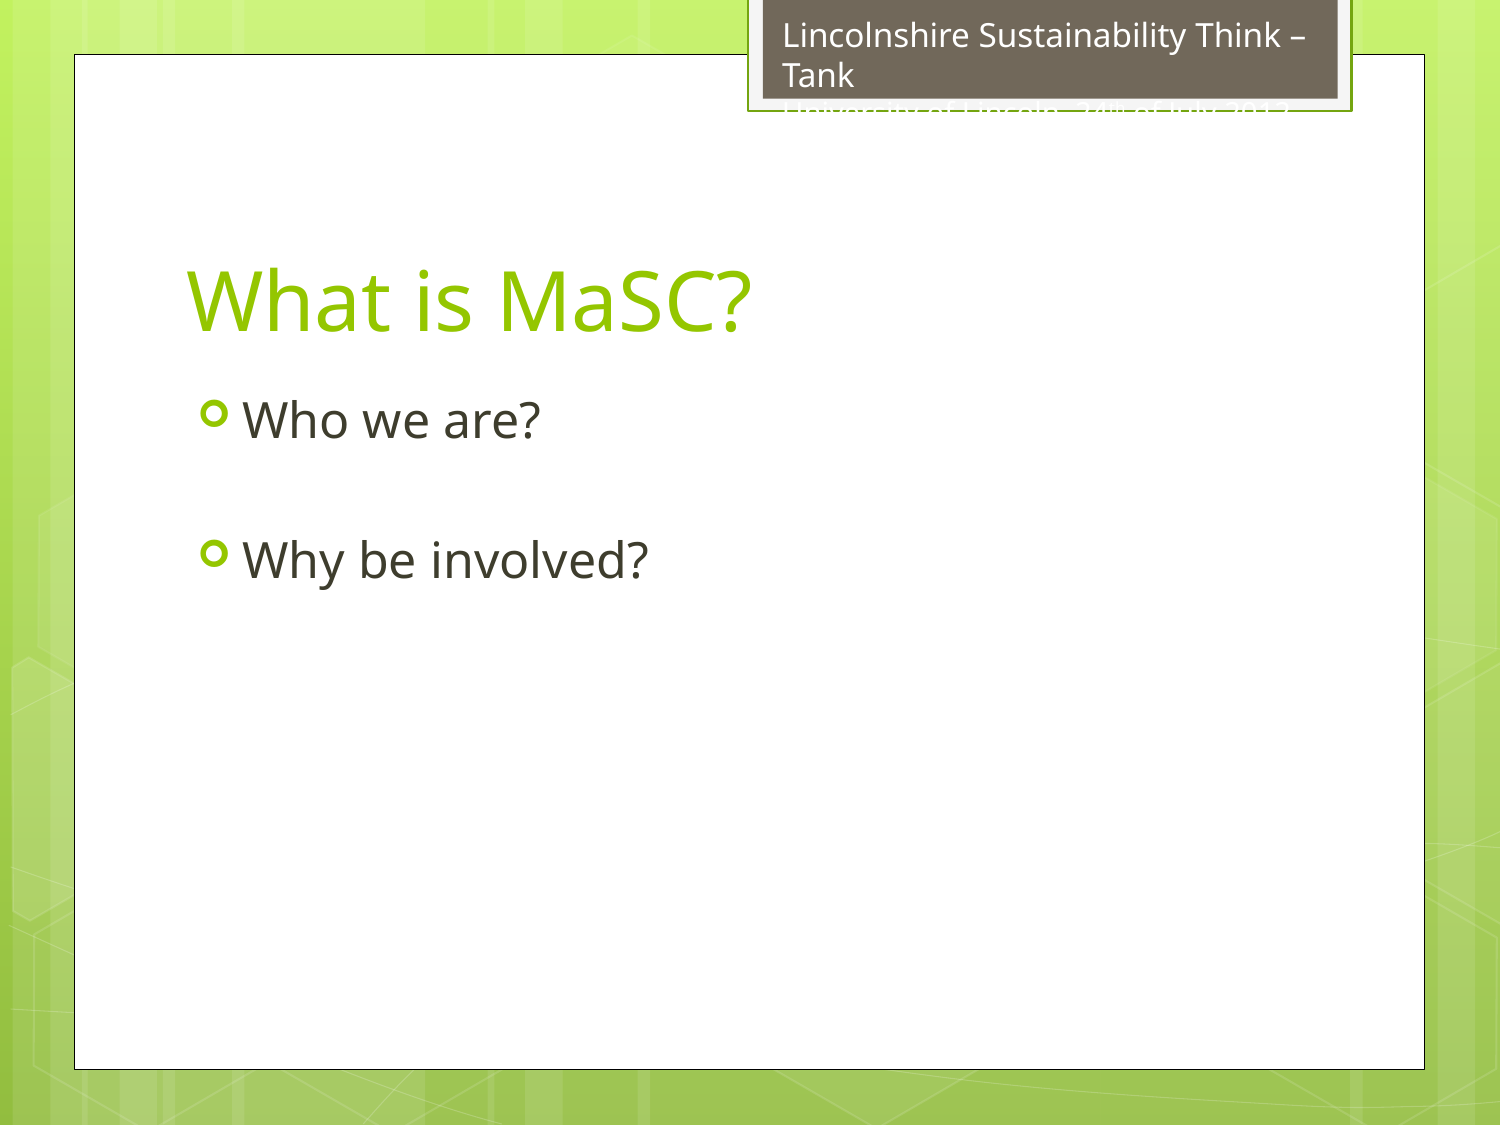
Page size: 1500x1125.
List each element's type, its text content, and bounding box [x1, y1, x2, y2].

list Who we are? Why be involved? [170, 380, 1284, 957]
title What is MaSC? [170, 168, 1324, 357]
